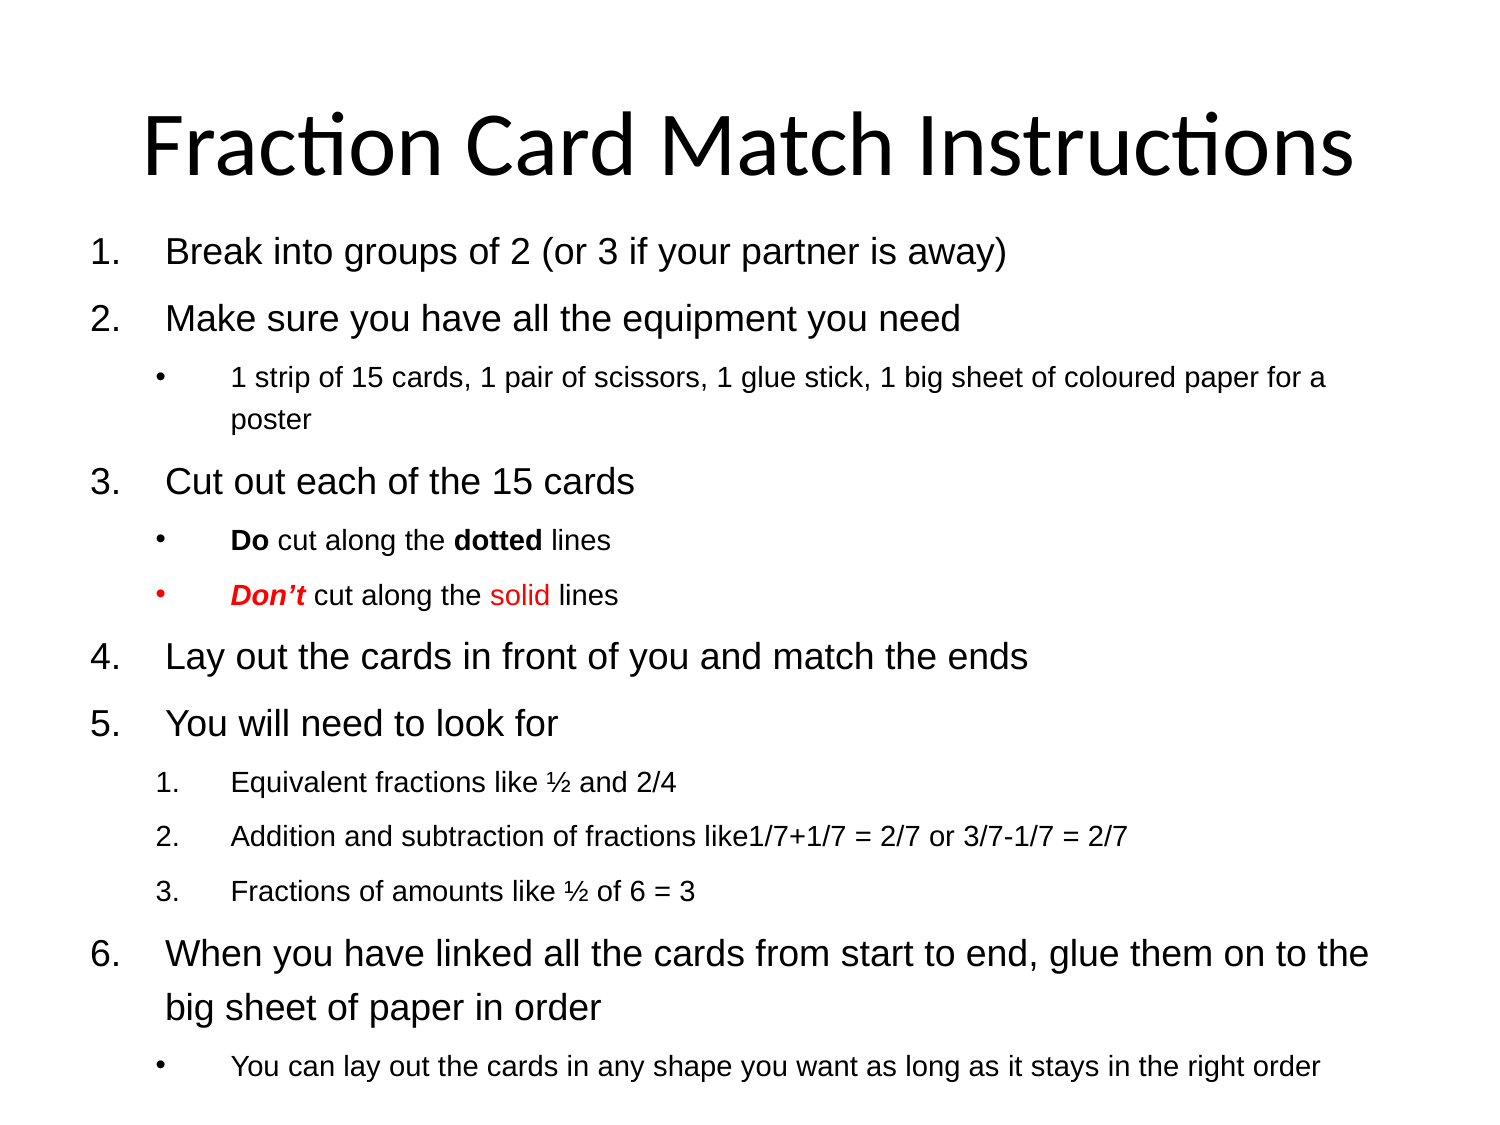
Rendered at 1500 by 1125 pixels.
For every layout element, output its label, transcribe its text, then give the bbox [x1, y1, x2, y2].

list Break into groups of 2 (or 3 if your partner is away) Make sure you have all the equipment you need 1 strip of 15 cards, 1 pair of scissors, 1 glue stick, 1 big sheet of coloured paper for a poster Cut out each of the 15 cards Do cut along the dotted lines Don’t cut along the solid lines Lay out the cards in front of you and match the ends You will need to look for Equivalent fractions like ½ and 2/4 Addition and subtraction of fractions like1/7+1/7 = 2/7 or 3/7-1/7 = 2/7 Fractions of amounts like ½ of 6 = 3 When you have linked all the cards from start to end, glue them on to the big sheet of paper in order You can lay out the cards in any shape you want as long as it stays in the right order [75, 210, 1425, 1005]
title Fraction Card Match Instructions [75, 45, 1425, 210]
